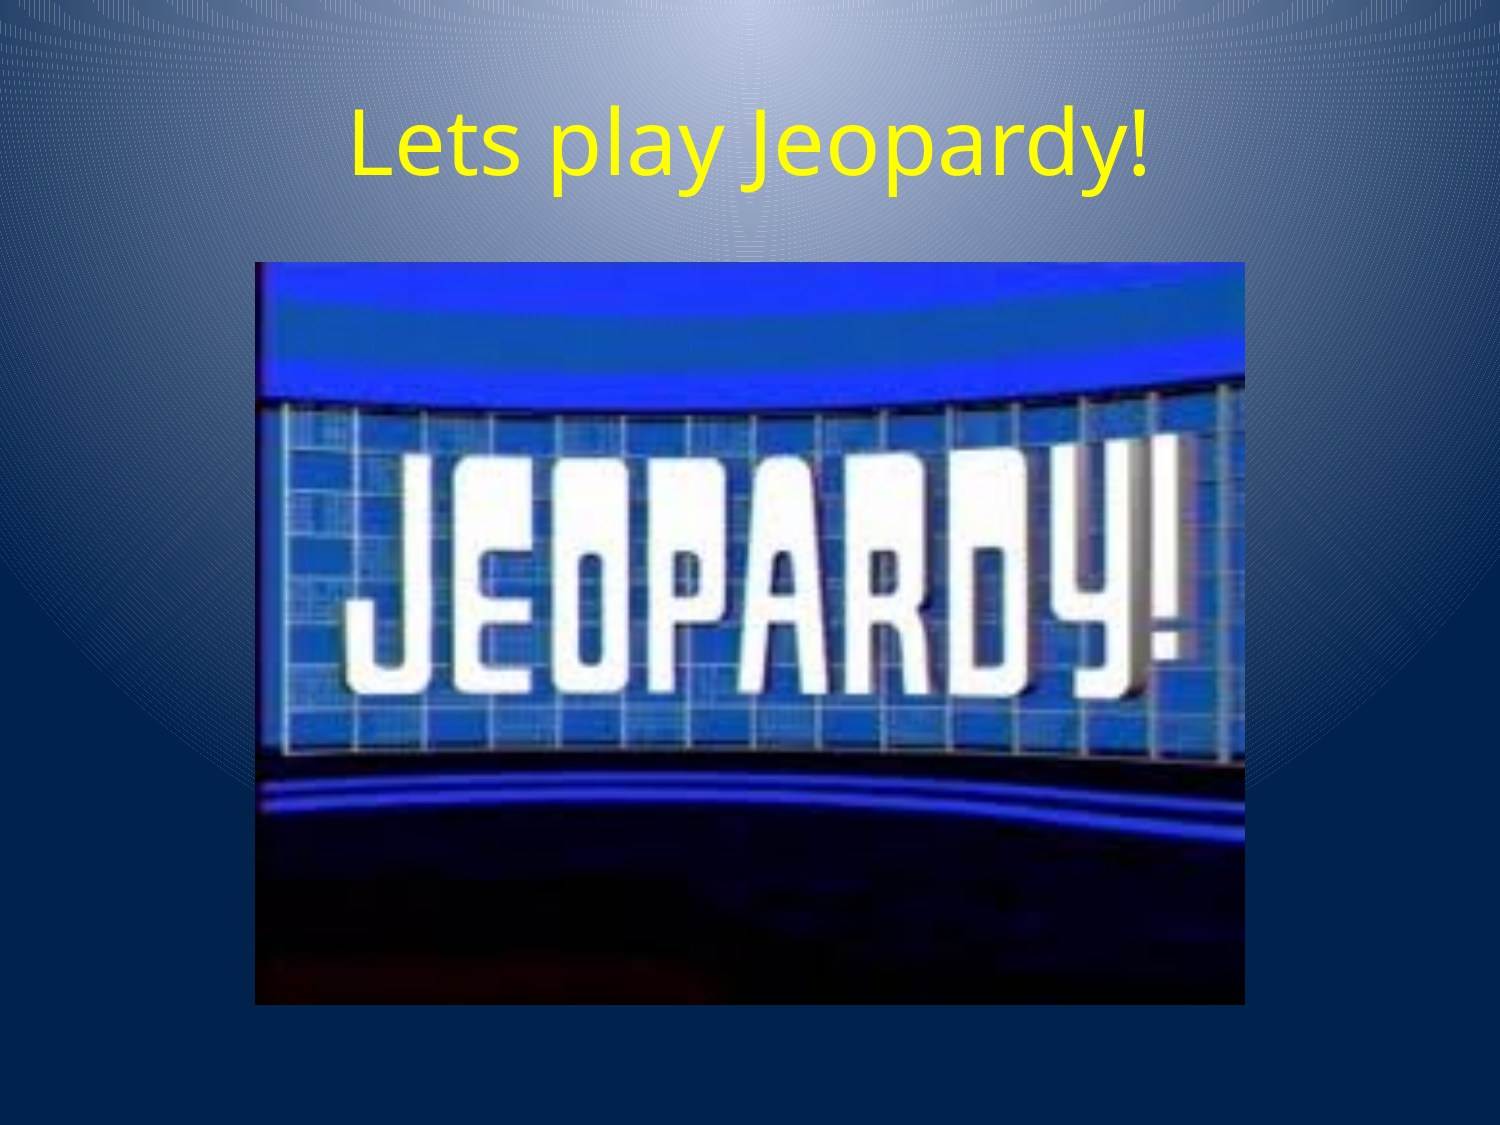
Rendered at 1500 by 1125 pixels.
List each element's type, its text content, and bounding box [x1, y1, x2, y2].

title Lets play Jeopardy! [75, 45, 1425, 233]
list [74, 262, 1426, 1006]
